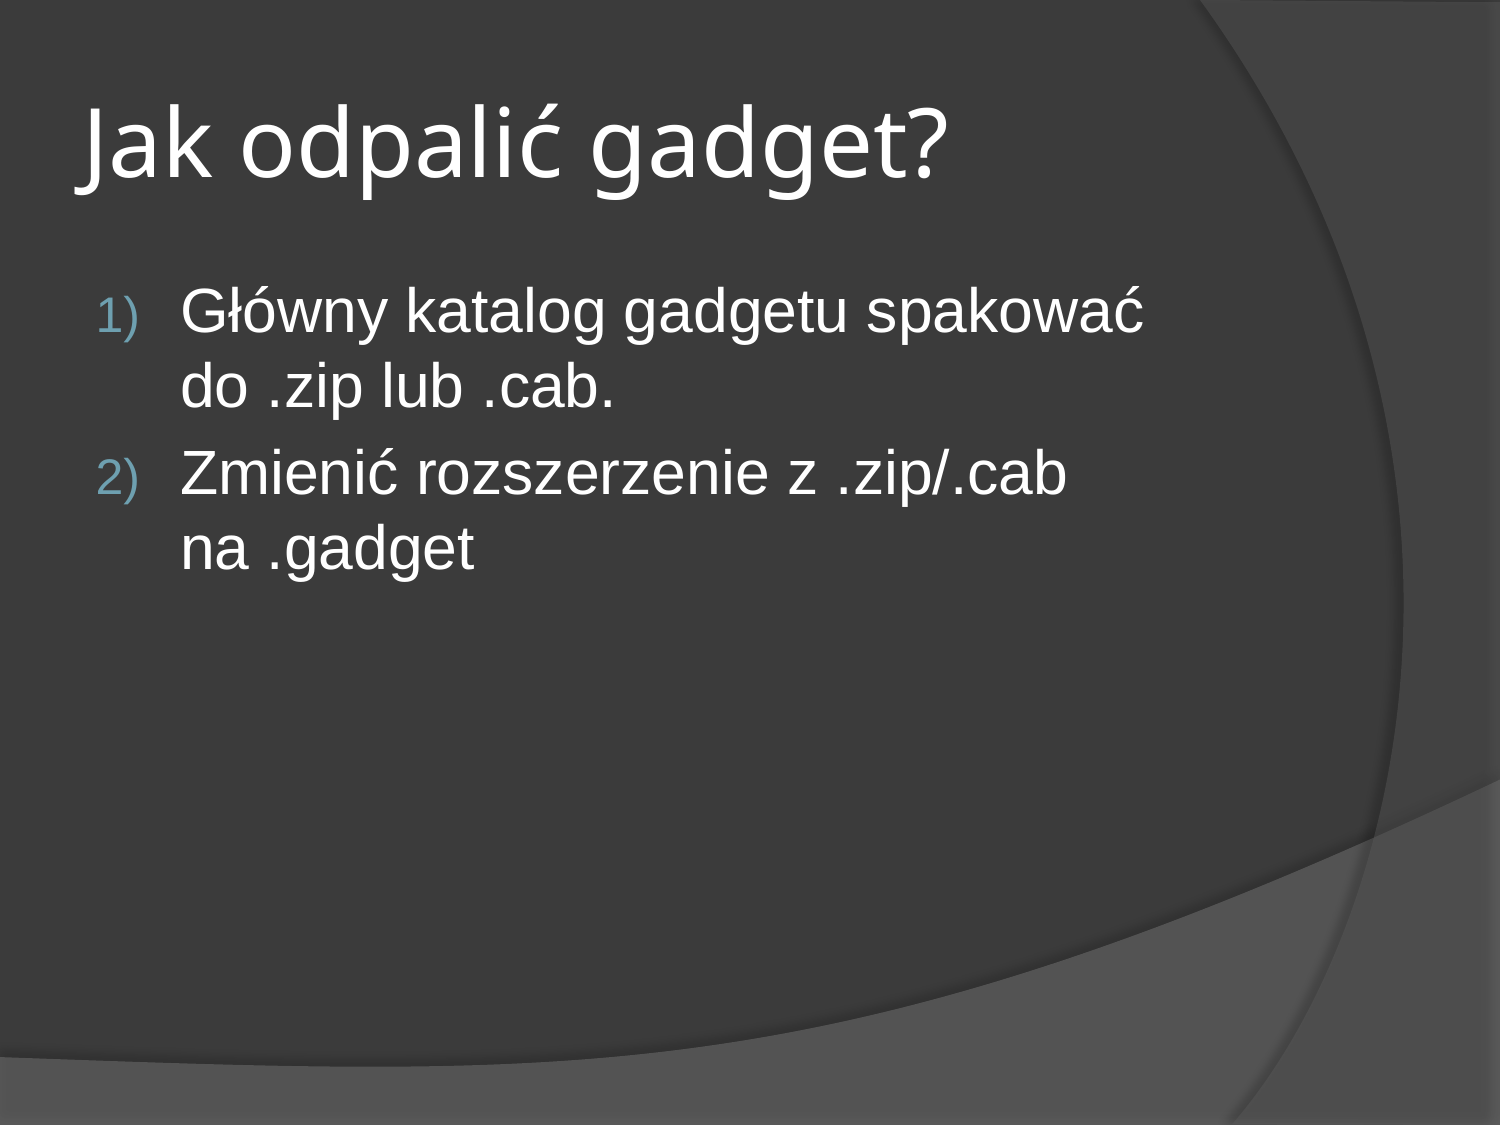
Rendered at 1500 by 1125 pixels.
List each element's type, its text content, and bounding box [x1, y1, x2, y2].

list Główny katalog gadgetu spakować do .zip lub .cab. Zmienić rozszerzenie z .zip/.cab na .gadget [75, 262, 1300, 1005]
title Jak odpalić gadget? [75, 45, 1300, 233]
